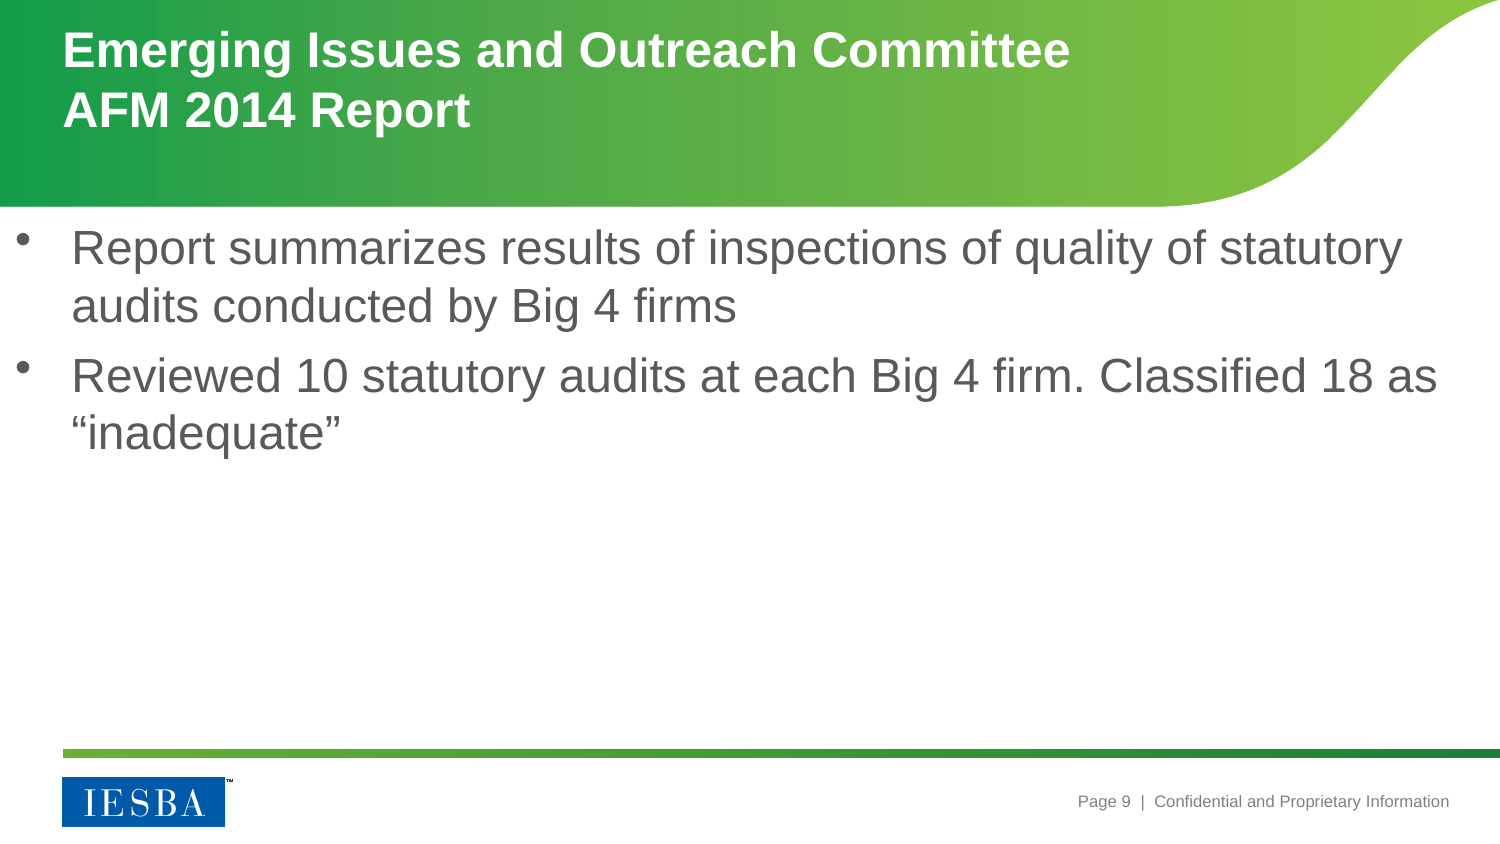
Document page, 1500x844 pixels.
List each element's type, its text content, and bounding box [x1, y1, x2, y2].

title Emerging Issues and Outreach Committee AFM 2014 Report [62, 75, 1300, 141]
picture [62, 777, 233, 827]
list Report summarizes results of inspections of quality of statutory audits conducted by Big 4 firms Reviewed 10 statutory audits at each Big 4 firm. Classified 18 as “inadequate” [0, 209, 1500, 747]
picture [0, 0, 1500, 207]
